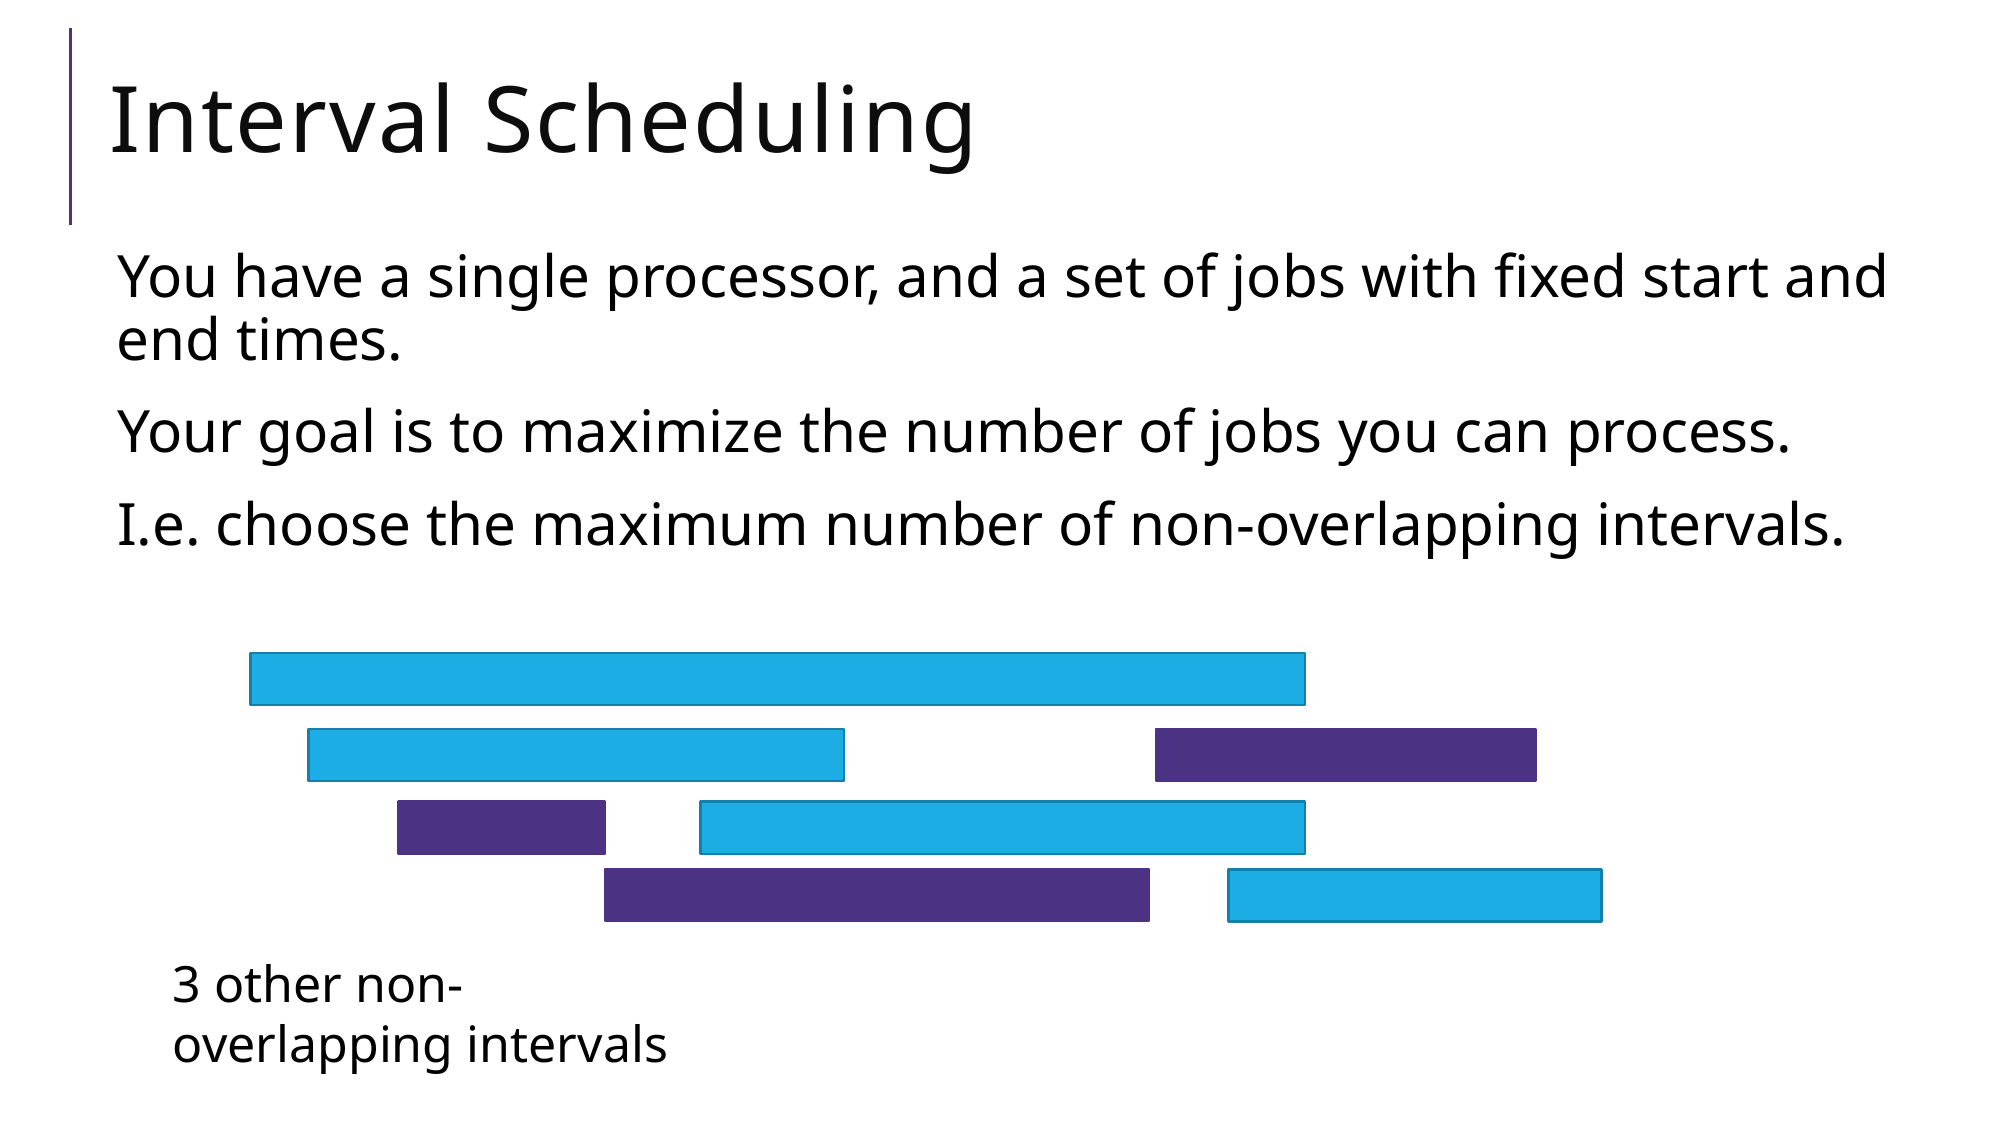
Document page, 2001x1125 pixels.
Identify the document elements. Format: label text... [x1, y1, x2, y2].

text_box [249, 652, 1306, 706]
list You have a single processor, and a set of jobs with fixed start and end times. Your goal is to maximize the number of jobs you can process. I.e. choose the maximum number of non-overlapping intervals. [94, 240, 1930, 605]
title Interval Scheduling [94, 43, 1930, 210]
text_box [1155, 728, 1537, 782]
text_box [699, 800, 1306, 855]
text_box [1227, 868, 1603, 923]
text_box 3 other non-overlapping intervals [158, 945, 689, 1081]
text_box [604, 868, 1150, 922]
text_box [307, 728, 845, 782]
text_box [397, 800, 606, 855]
